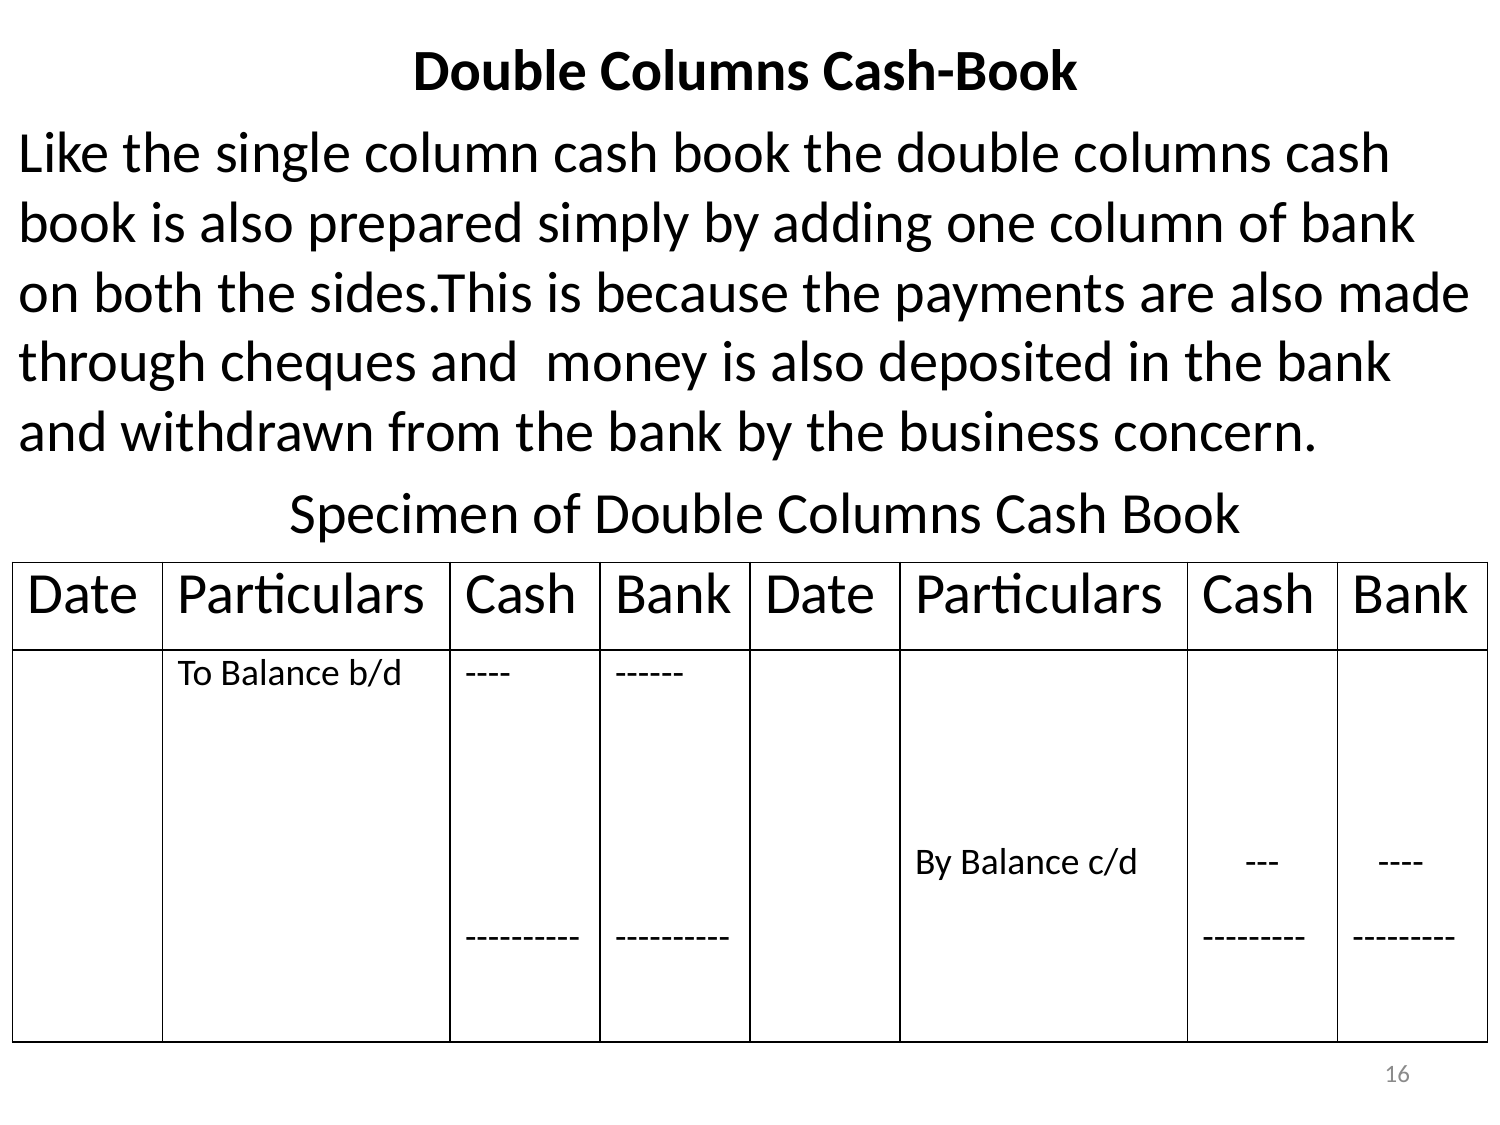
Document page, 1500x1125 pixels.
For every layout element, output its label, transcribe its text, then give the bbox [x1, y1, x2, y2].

list Double Columns Cash-Book Like the single column cash book the double columns cash book is also prepared simply by adding one column of bank on both the sides.This is because the payments are also made through cheques and money is also deposited in the bank and withdrawn from the bank by the business concern. Specimen of Double Columns Cash Book [3, 24, 1488, 1100]
table_header Date [13, 563, 162, 649]
table_cell To Balance b/d [163, 651, 449, 1041]
table_cell [13, 651, 162, 1041]
slide_number 16 [1074, 1042, 1425, 1103]
table_header Particulars [901, 563, 1187, 649]
table_header Bank [601, 563, 749, 649]
table_header Cash [451, 563, 599, 649]
table_header Particulars [163, 563, 449, 649]
table_header Date [751, 563, 899, 649]
table_cell ---- ---------- [451, 651, 599, 1041]
table_cell ------ ---------- [601, 651, 749, 1041]
table_cell --- --------- [1188, 651, 1337, 1041]
table_cell [751, 651, 899, 1041]
table_cell ---- --------- [1338, 651, 1487, 1041]
table_header Cash [1188, 563, 1337, 649]
table_cell By Balance c/d [901, 651, 1187, 1041]
table_header Bank [1338, 563, 1487, 649]
